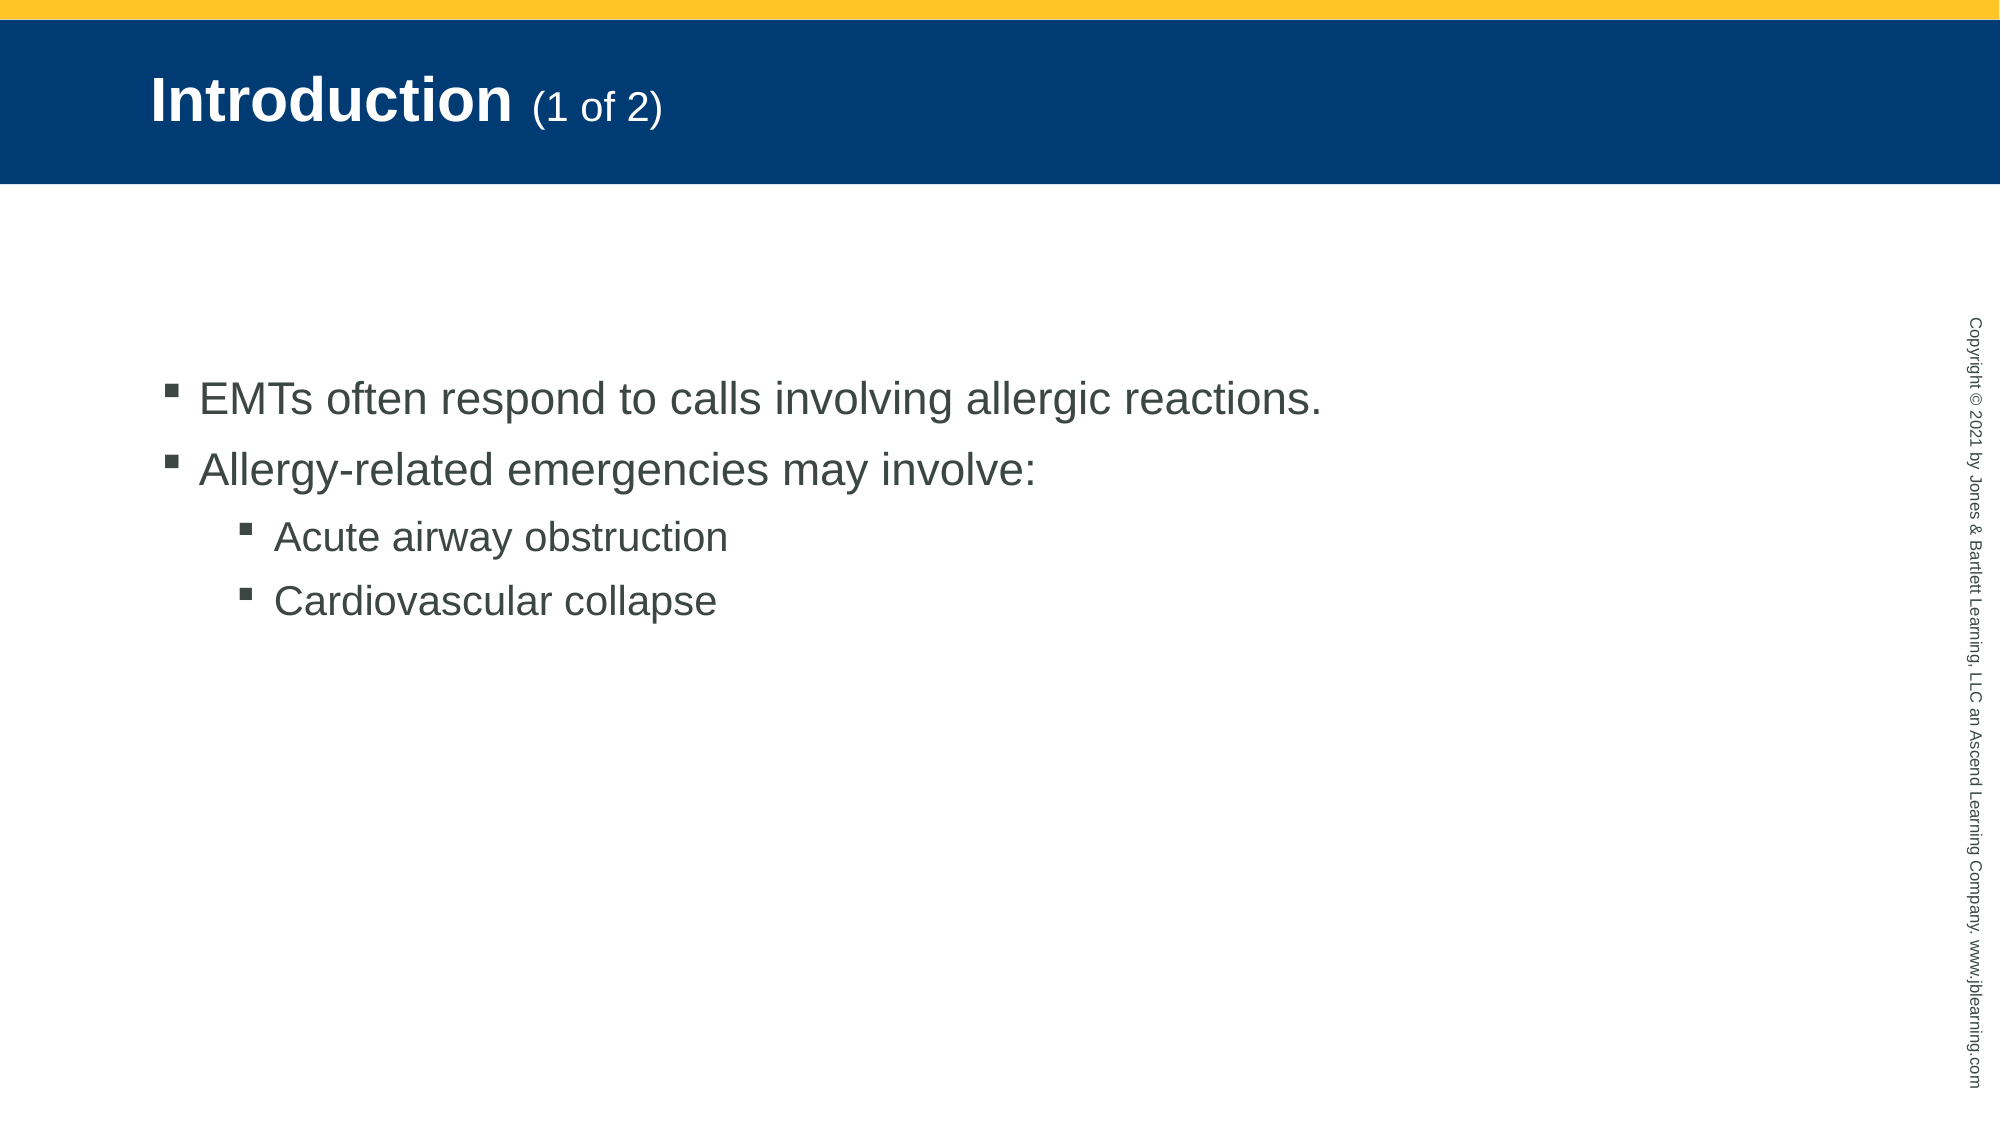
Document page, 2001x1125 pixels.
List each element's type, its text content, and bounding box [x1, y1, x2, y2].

title Introduction (1 of 2) [0, 20, 2000, 185]
list EMTs often respond to calls involving allergic reactions. Allergy-related emergencies may involve: Acute airway obstruction Cardiovascular collapse [146, 361, 1859, 1016]
